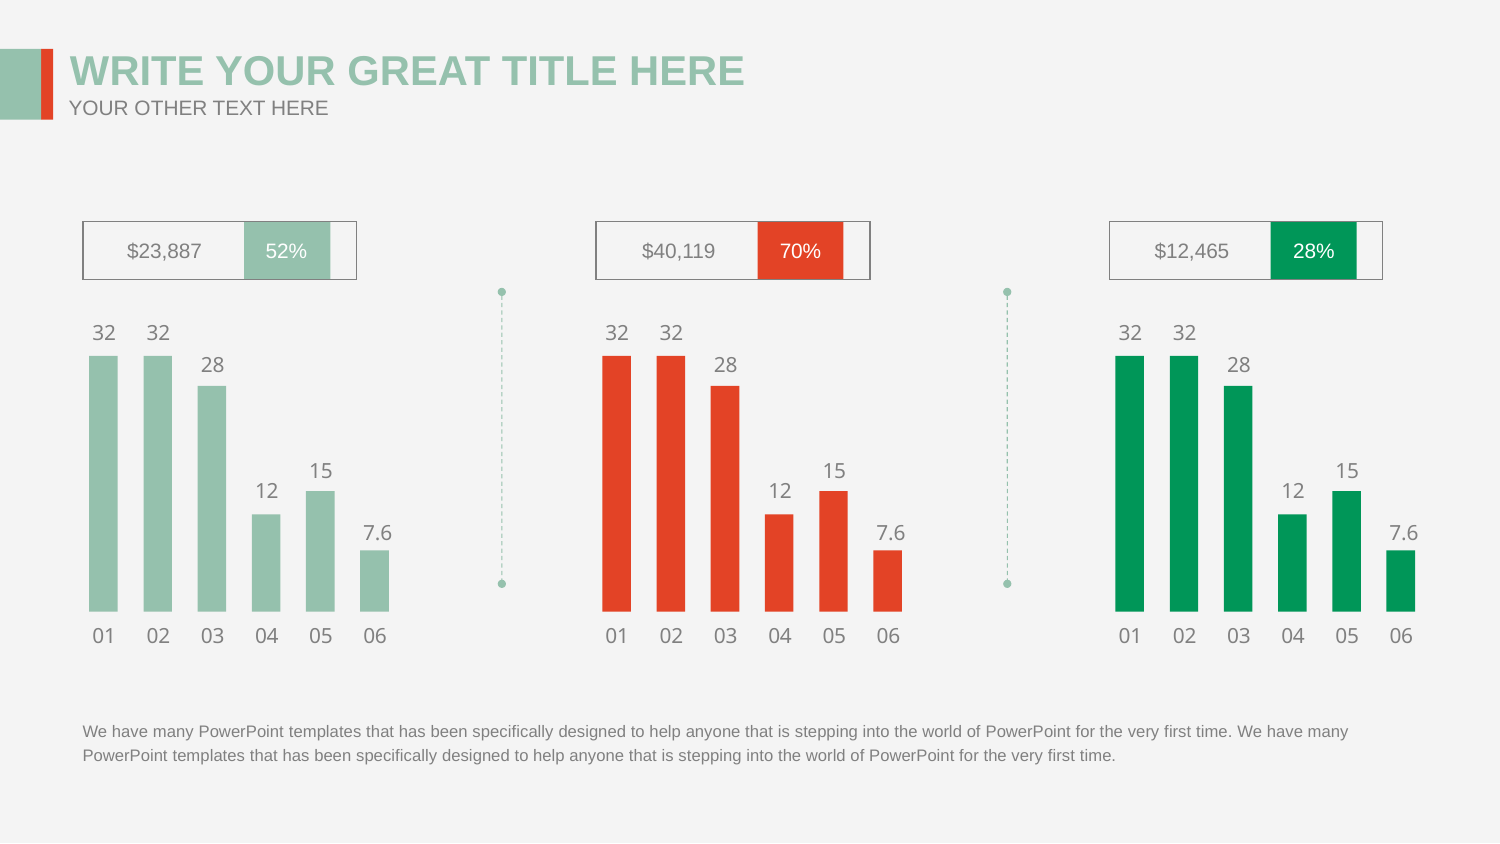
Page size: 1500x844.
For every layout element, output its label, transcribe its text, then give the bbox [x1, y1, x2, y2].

text_box [305, 491, 335, 612]
text_box YOUR OTHER TEXT HERE [54, 86, 344, 127]
text_box 01 [605, 622, 630, 648]
text_box 28 [200, 351, 225, 377]
text_box We have many PowerPoint templates that has been specifically designed to help anyone that is stepping into the world of PowerPoint for the very first time. We have many PowerPoint templates that has been specifically designed to help anyone that is stepping into the world of PowerPoint for the very first time. [82, 716, 1418, 765]
text_box 32 [1172, 319, 1197, 345]
text_box [143, 355, 172, 612]
text_box 32 [659, 319, 684, 345]
text_box [764, 514, 794, 612]
text_box [710, 385, 740, 612]
text_box 32 [1118, 319, 1143, 345]
text_box [83, 221, 357, 280]
text_box 04 [1281, 622, 1305, 648]
text_box 32 [92, 319, 117, 345]
text_box 06 [363, 622, 387, 648]
text_box 28 [713, 351, 738, 377]
text_box 32 [605, 319, 630, 345]
text_box 03 [713, 622, 738, 648]
text_box [197, 385, 227, 612]
text_box 04 [768, 622, 792, 648]
text_box [1003, 574, 1012, 588]
text_box [873, 550, 902, 612]
text_box [89, 355, 118, 612]
text_box 03 [1227, 622, 1251, 648]
text_box 05 [822, 622, 847, 648]
text_box [360, 550, 389, 612]
text_box 32 [146, 319, 171, 345]
text_box [1003, 287, 1012, 302]
text_box 02 [1172, 622, 1197, 648]
text_box 12 [1281, 477, 1305, 503]
text_box [1223, 385, 1253, 612]
text_box [1278, 514, 1307, 612]
text_box 12 [768, 477, 792, 503]
text_box 06 [876, 622, 901, 648]
text_box [596, 221, 870, 280]
text_box [656, 355, 686, 612]
text_box WRITE YOUR GREAT TITLE HERE [55, 36, 761, 102]
text_box [497, 574, 506, 588]
text_box [1386, 550, 1416, 612]
text_box 15 [309, 457, 333, 483]
text_box [1332, 491, 1361, 612]
text_box [251, 514, 281, 612]
text_box 15 [822, 457, 847, 483]
text_box 01 [1118, 622, 1143, 648]
text_box 7.6 [876, 519, 906, 545]
text_box 04 [255, 622, 279, 648]
text_box [1115, 355, 1144, 612]
text_box 28 [1227, 351, 1251, 377]
text_box [819, 491, 848, 612]
text_box [1169, 355, 1199, 612]
text_box 15 [1335, 457, 1360, 483]
text_box 7.6 [1389, 519, 1419, 545]
text_box 12 [255, 477, 279, 503]
text_box 06 [1389, 622, 1414, 648]
text_box 7.6 [363, 519, 393, 545]
text_box [497, 287, 506, 302]
text_box 05 [1335, 622, 1360, 648]
text_box [602, 355, 631, 612]
text_box 02 [146, 622, 171, 648]
text_box 05 [309, 622, 333, 648]
text_box [1109, 221, 1383, 280]
text_box 01 [92, 622, 117, 648]
text_box 02 [659, 622, 684, 648]
text_box 03 [200, 622, 225, 648]
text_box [0, 48, 54, 120]
